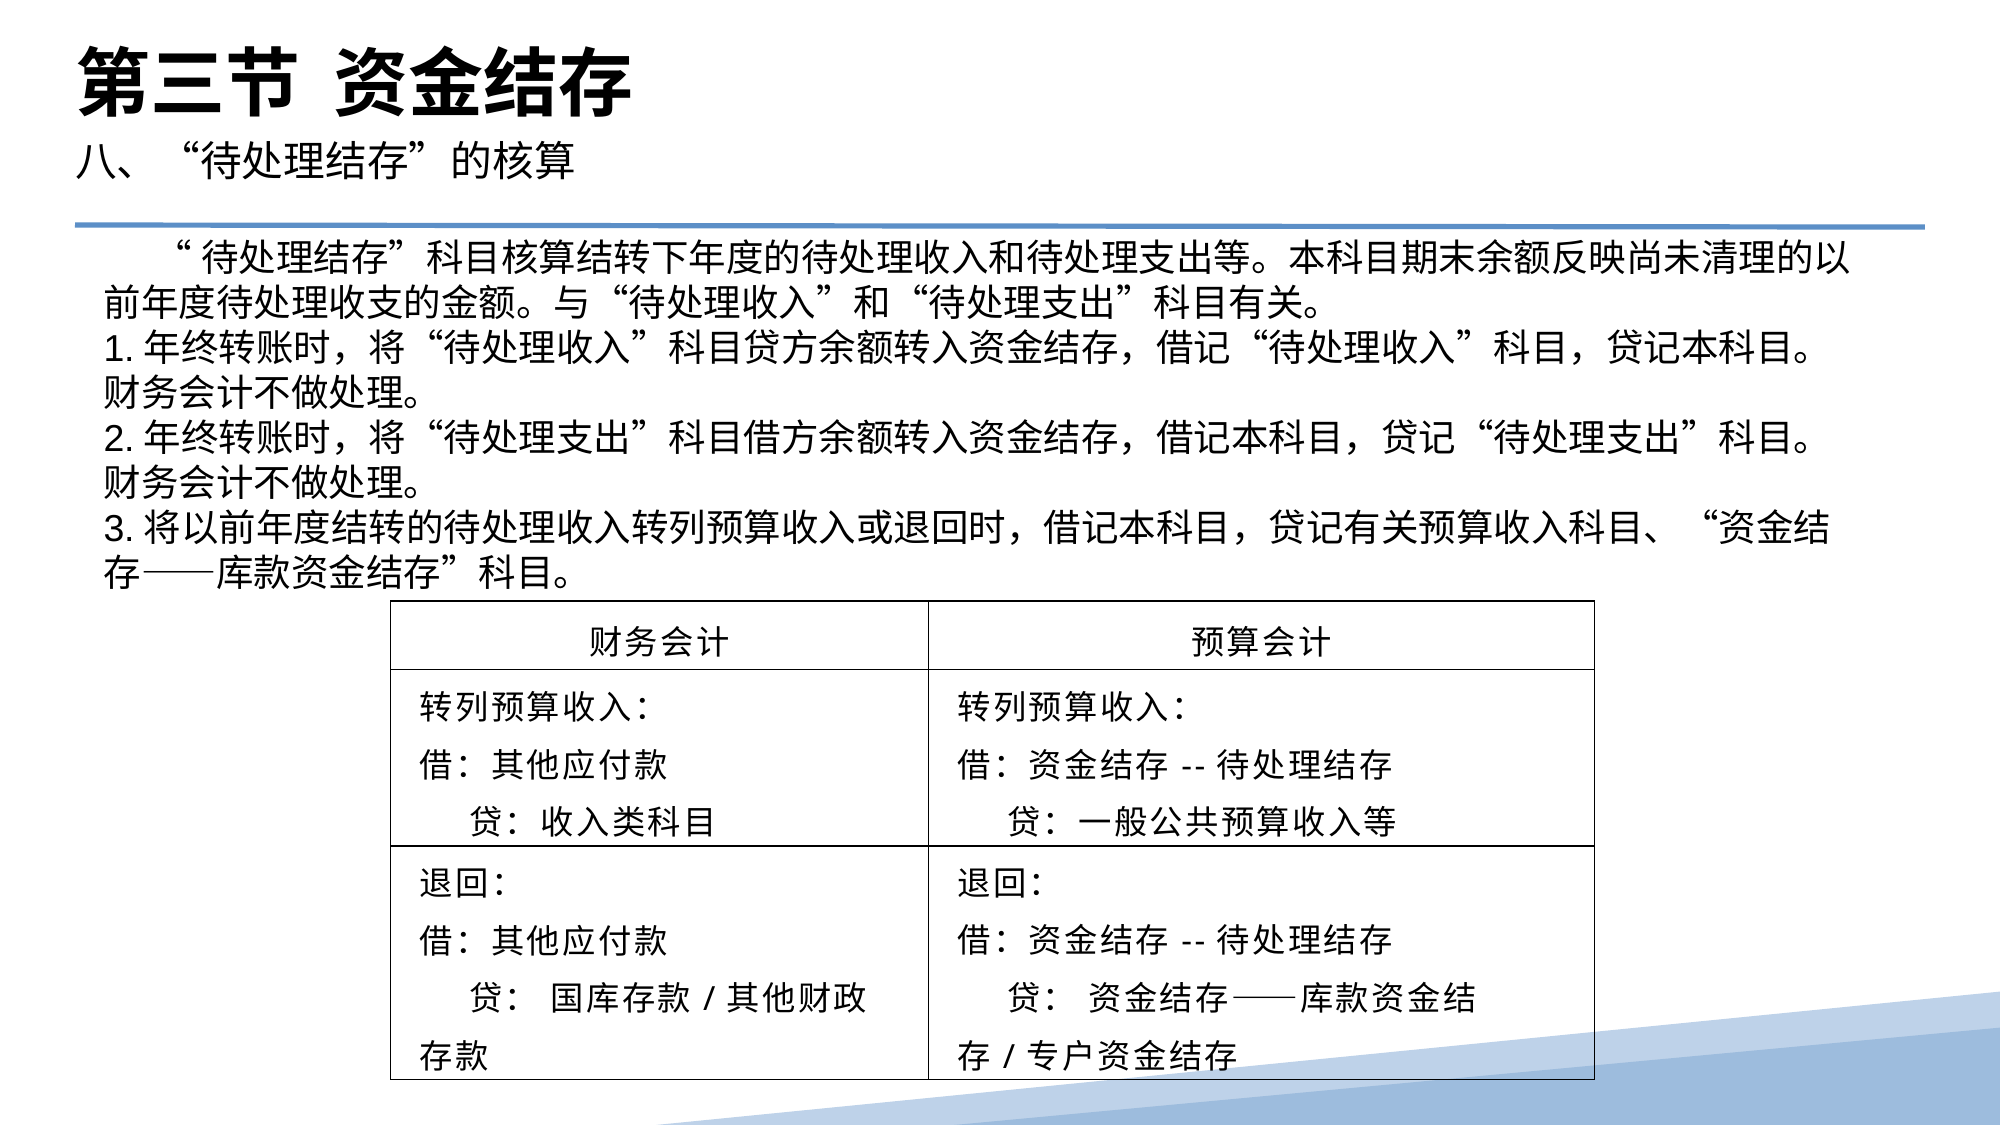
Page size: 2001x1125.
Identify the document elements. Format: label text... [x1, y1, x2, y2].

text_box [656, 991, 2000, 1125]
table_cell 转列预算收入： 借：资金结存--待处理结存 贷：一般公共预算收入等 [929, 670, 1594, 845]
text_box 八、“待处理结存”的核算 [75, 124, 1925, 200]
table_header 财务会计 [391, 602, 928, 669]
text_box 第三节 资金结存 [75, 24, 1925, 124]
table_cell 转列预算收入： 借：其他应付款 贷：收入类科目 [391, 670, 928, 845]
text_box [74, 224, 1925, 228]
table_header 预算会计 [929, 602, 1594, 669]
text_box “待处理结存”科目核算结转下年度的待处理收入和待处理支出等。本科目期末余额反映尚未清理的以前年度待处理收支的金额。与“待处理收入”和“待处理支出”科目有关。 1.年终转账时，将“待处理收入”科目贷方余额转入资金结存，借记“待处理收入”科目，贷记本科目。财务会计不做处理。 2.年终转账时，将“待处理支出”科目借方余额转入资金结存，借记本科目，贷记“待处理支出”科目。财务会计不做处理。 3.将以前年度结转的待处理收入转列预算收入或退回时，借记本科目，贷记有关预算收入科目、“资金结存——库款资金结存”科目。 [88, 228, 1875, 659]
table_cell 退回： 借：其他应付款 贷： 国库存款/其他财政存款 [391, 847, 928, 1079]
table_cell 退回： 借：资金结存--待处理结存 贷： 资金结存――库款资金结存/专户资金结存 [929, 847, 1594, 991]
